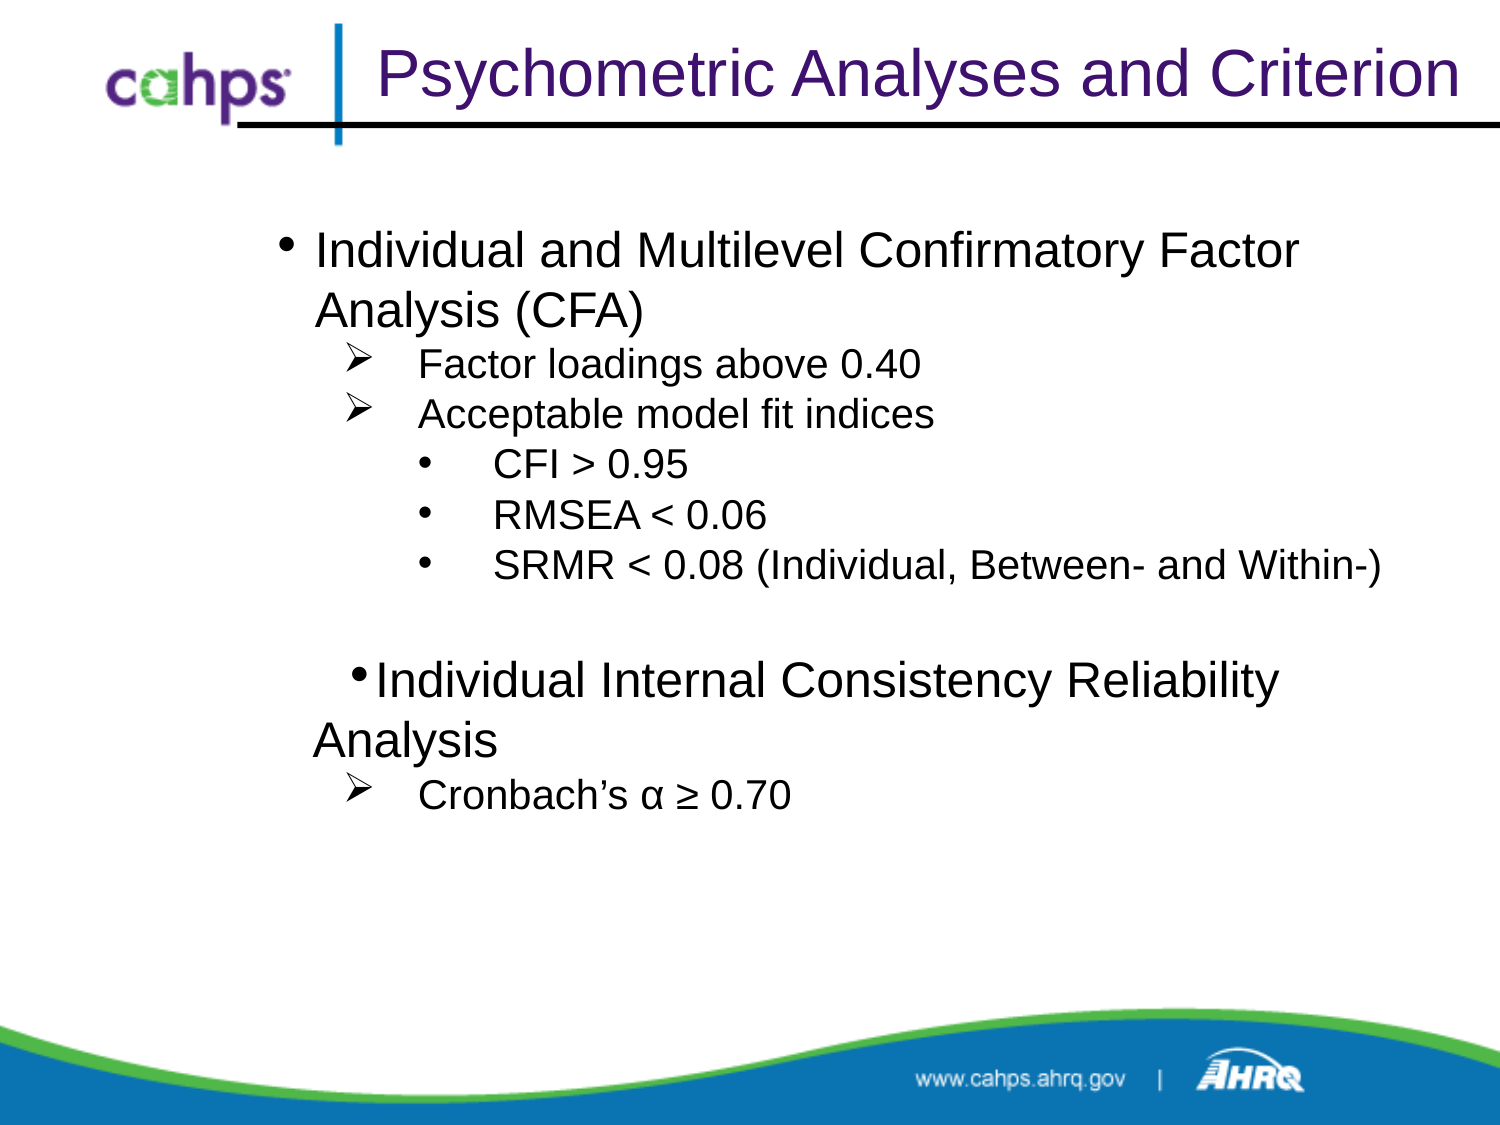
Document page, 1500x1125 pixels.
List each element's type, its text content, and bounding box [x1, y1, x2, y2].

title Psychometric Analyses and Criterion [361, 22, 1500, 125]
text_box Individual and Multilevel Confirmatory Factor Analysis (CFA) Factor loadings above 0.40 Acceptable model fit indices CFI > 0.95 RMSEA < 0.06 SRMR < 0.08 (Individual, Between- and Within-) Individual Internal Consistency Reliability Analysis Cronbach’s α ≥ 0.70 [262, 149, 1438, 925]
picture [0, 7, 1500, 1125]
